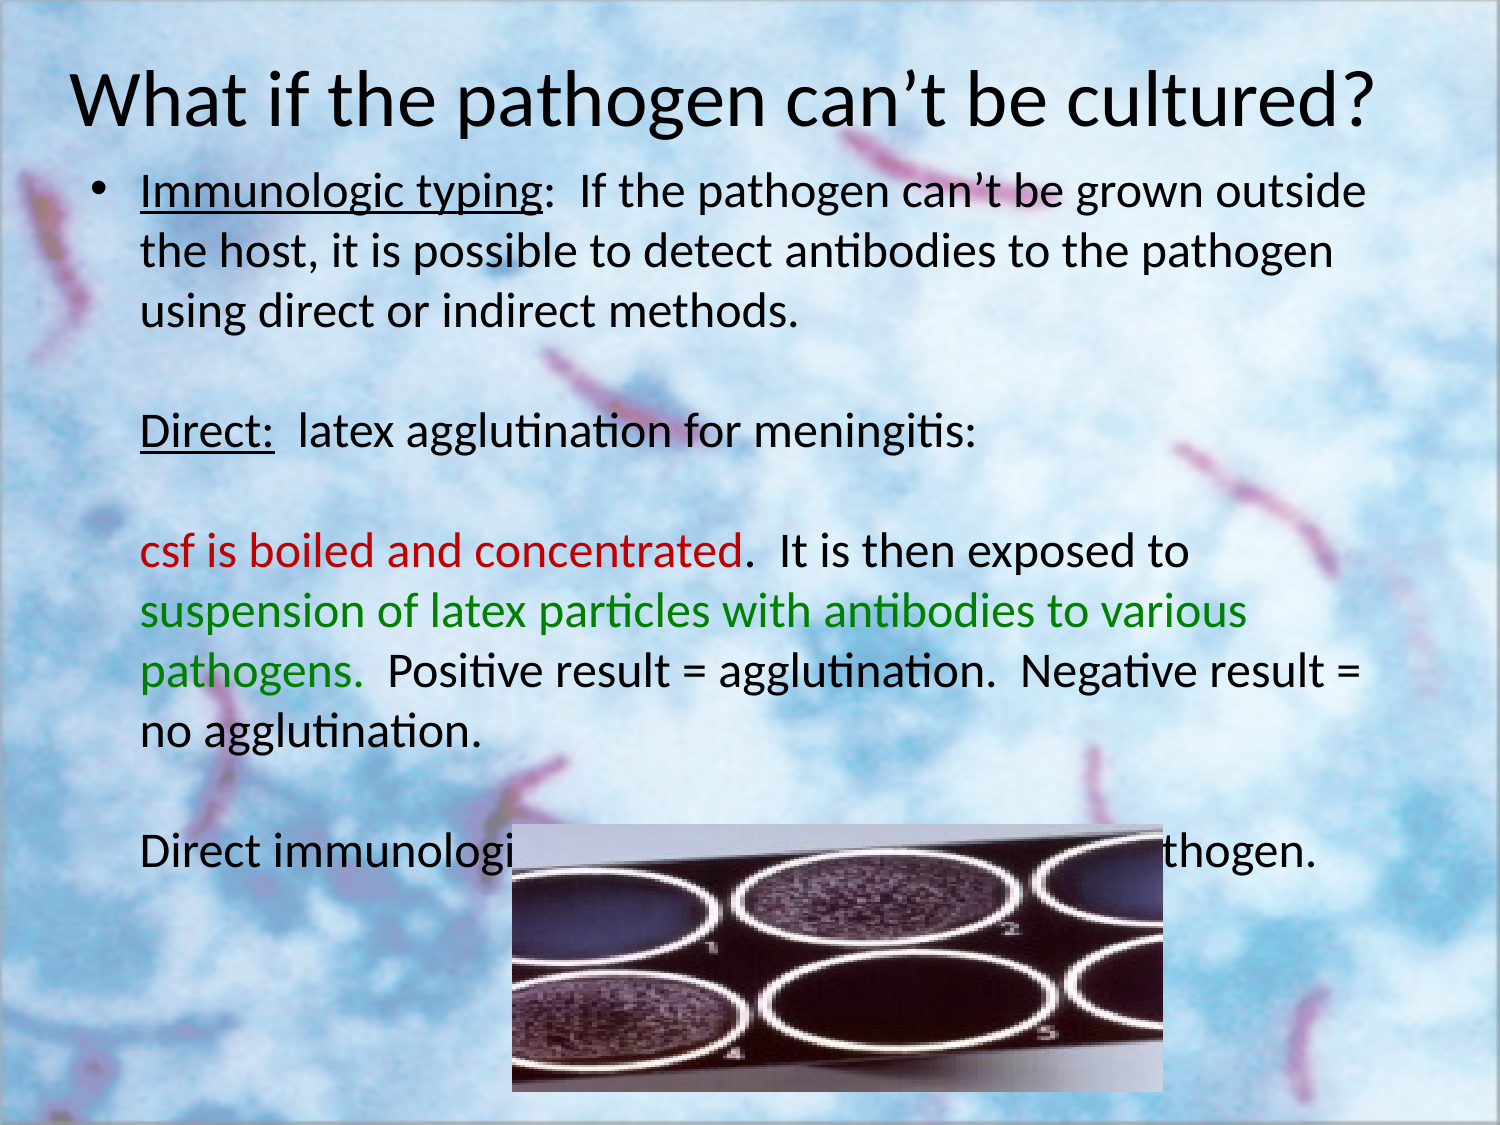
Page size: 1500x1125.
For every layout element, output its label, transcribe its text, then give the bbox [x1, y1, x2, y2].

title What if the pathogen can’t be cultured? [24, 0, 1425, 188]
picture [512, 824, 1163, 1092]
list Immunologic typing: If the pathogen can’t be grown outside the host, it is possible to detect antibodies to the pathogen using direct or indirect methods. Direct: latex agglutination for meningitis: csf is boiled and concentrated. It is then exposed to suspension of latex particles with antibodies to various pathogens. Positive result = agglutination. Negative result = no agglutination. Direct immunologic test detects antigens of the pathogen. [75, 149, 1425, 893]
